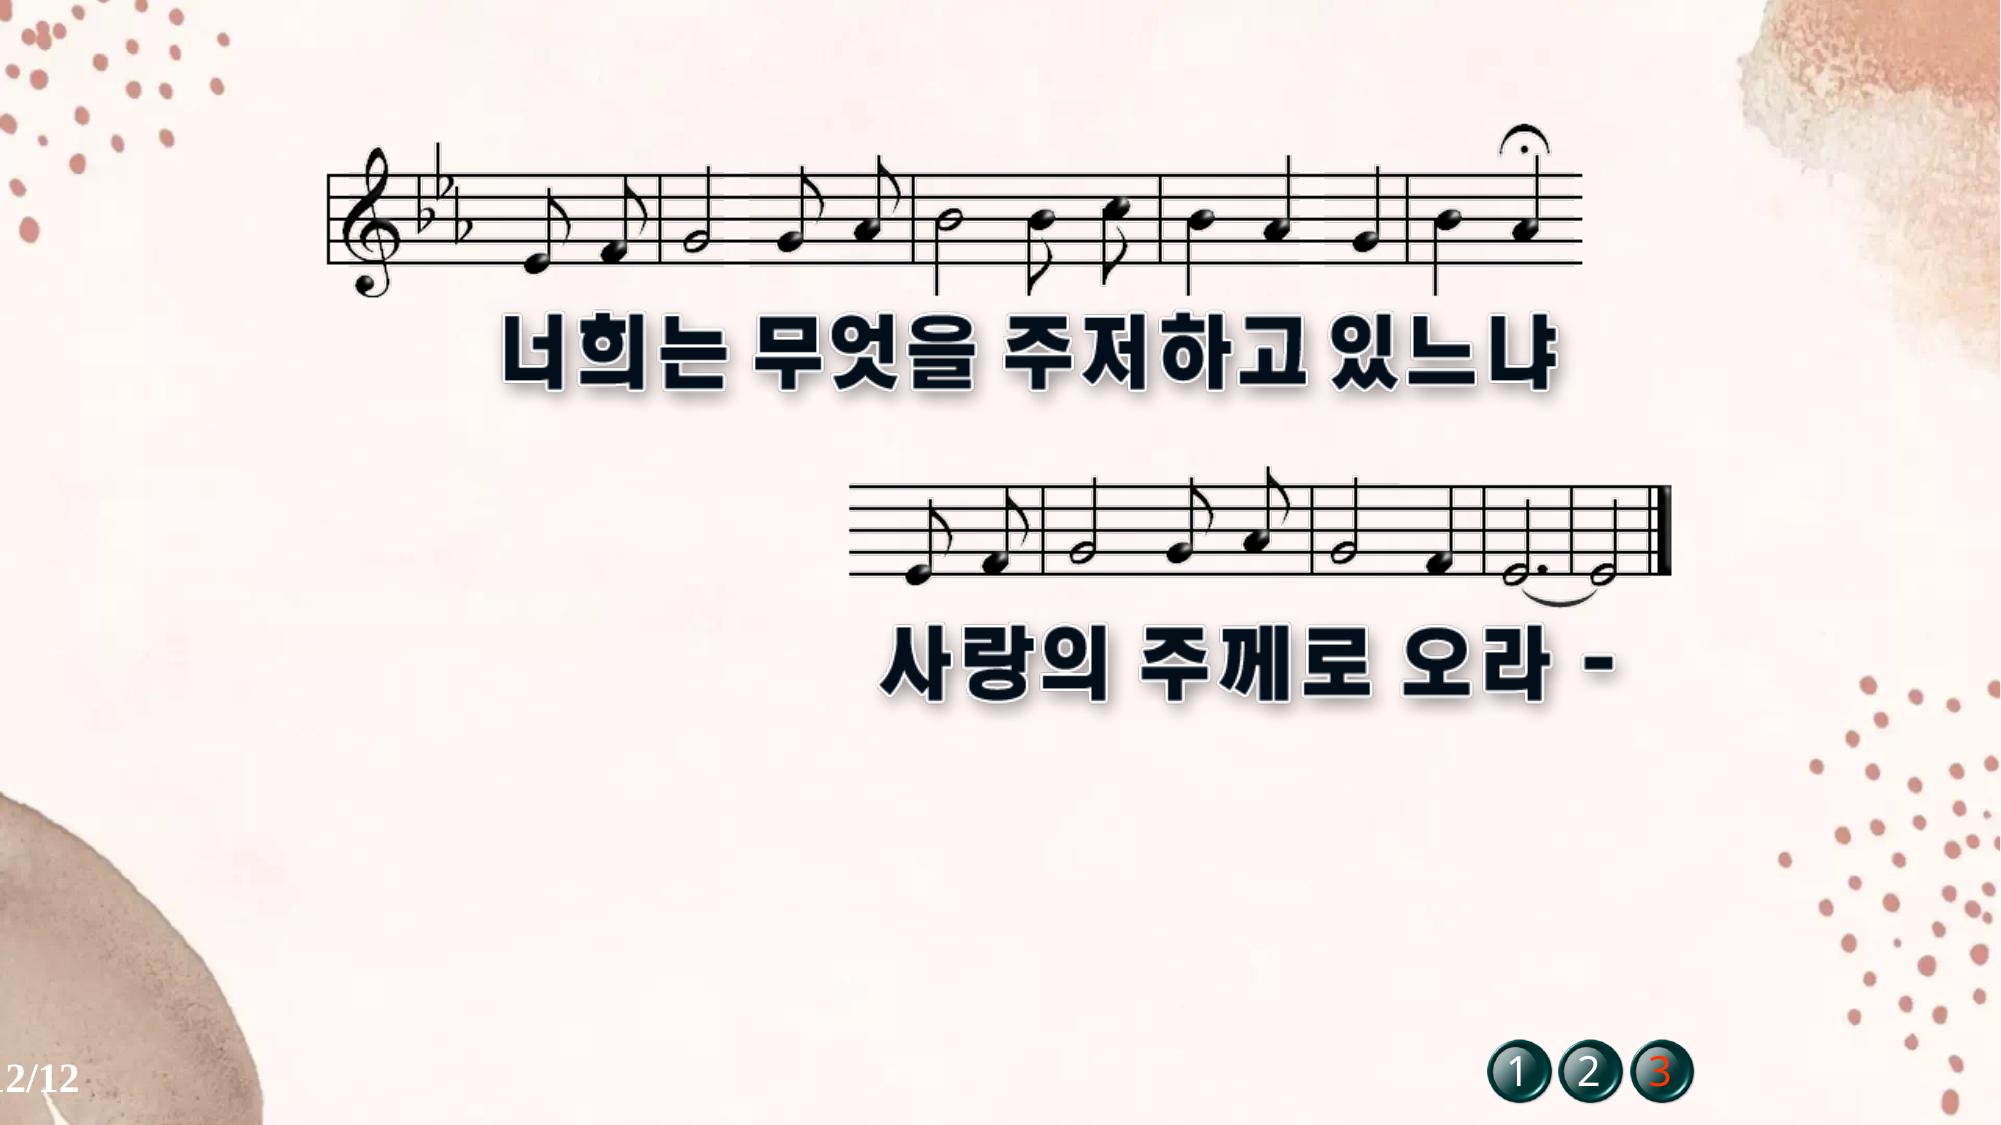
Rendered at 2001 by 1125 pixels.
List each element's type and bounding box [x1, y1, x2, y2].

text_box [1484, 1035, 1555, 1106]
picture [0, 0, 2001, 1125]
text_box [1555, 1035, 1626, 1106]
text_box [1627, 1035, 1697, 1106]
